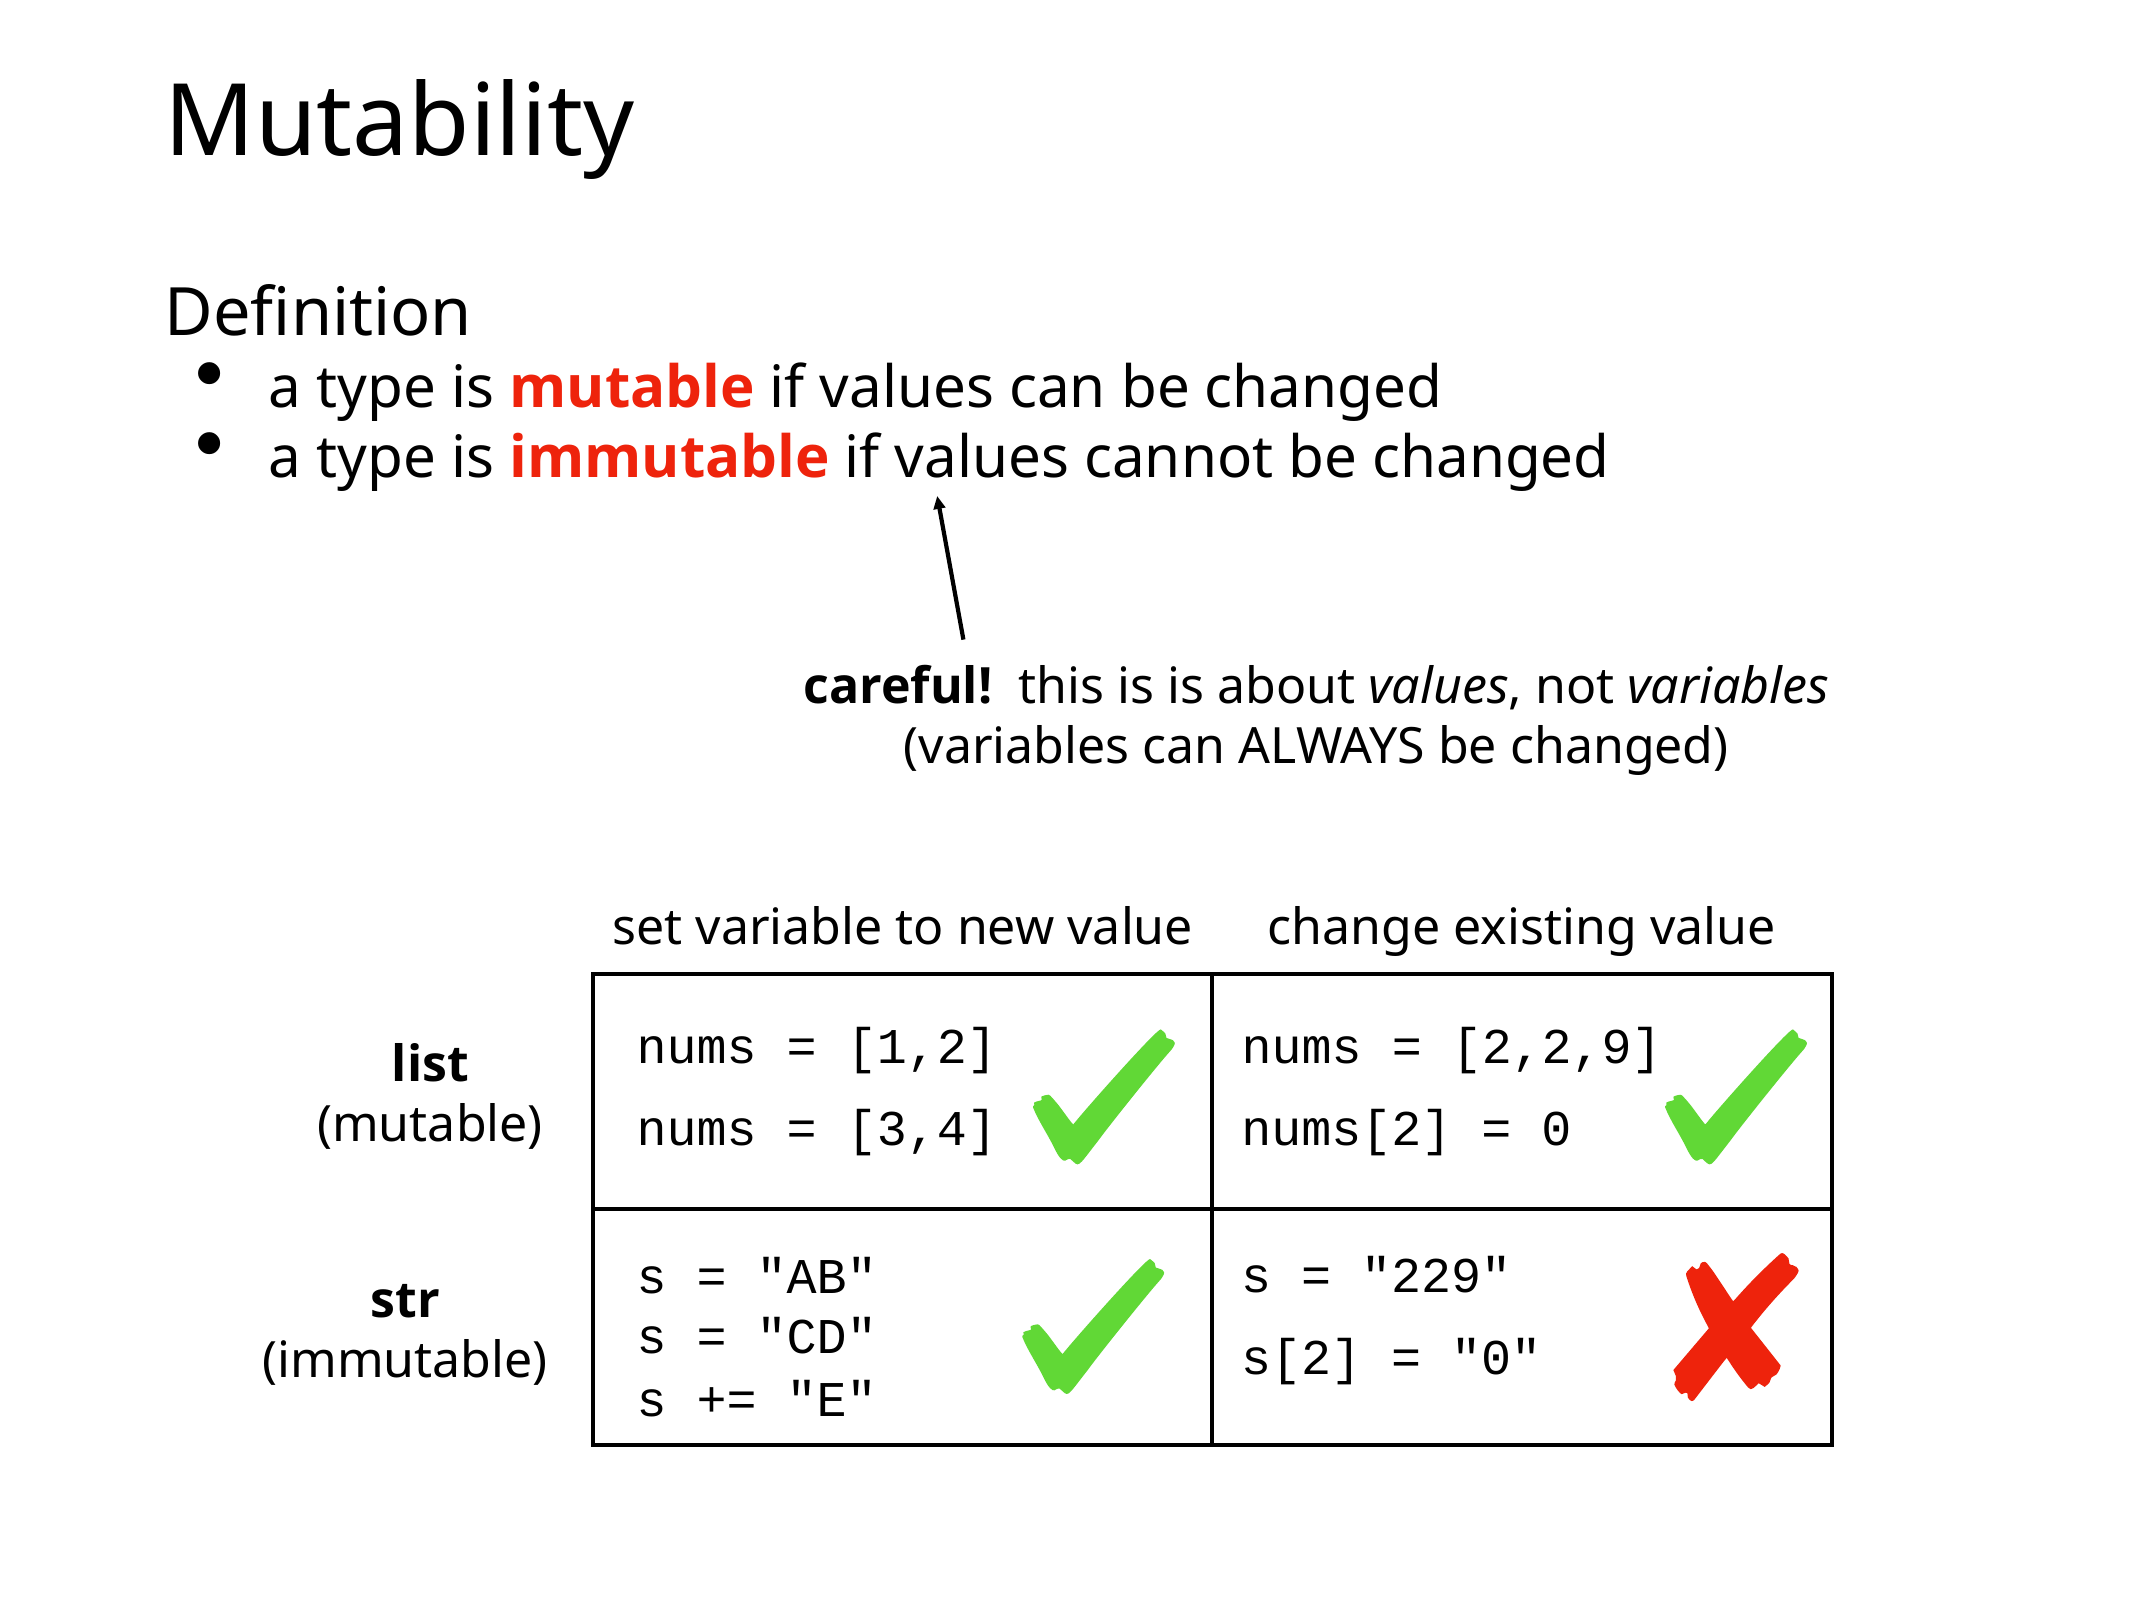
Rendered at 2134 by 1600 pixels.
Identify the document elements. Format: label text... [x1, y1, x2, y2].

text_box change existing value [1259, 885, 1785, 963]
text_box s = "229" [1232, 1234, 1520, 1311]
text_box nums = [1,2] [628, 1005, 1006, 1082]
text_box str (immutable) [254, 1258, 557, 1396]
text_box nums[2] = 0 [1232, 1087, 1580, 1165]
list Definition a type is mutable if values can be changed a type is immutable if values cannot be changed [155, 259, 1978, 550]
text_box [1673, 1253, 1799, 1402]
text_box [593, 973, 1212, 1209]
text_box [933, 496, 964, 640]
text_box list (mutable) [309, 1023, 552, 1160]
text_box nums = [3,4] [628, 1087, 1006, 1165]
text_box s = "AB" s = "CD" [628, 1235, 886, 1357]
text_box [1022, 1259, 1165, 1394]
text_box [1665, 1029, 1807, 1165]
title Mutability [155, 41, 1978, 191]
text_box s[2] = "0" [1232, 1316, 1550, 1394]
text_box careful! this is is about values, not variables (variables can ALWAYS be changed) [755, 645, 1878, 782]
text_box set variable to new value [604, 885, 1202, 963]
text_box [1212, 973, 1832, 1209]
text_box [1212, 1209, 1832, 1445]
text_box [1033, 1029, 1175, 1165]
text_box [593, 1209, 1212, 1445]
text_box nums = [2,2,9] [1233, 1005, 1671, 1082]
text_box s += "E" [628, 1357, 886, 1435]
